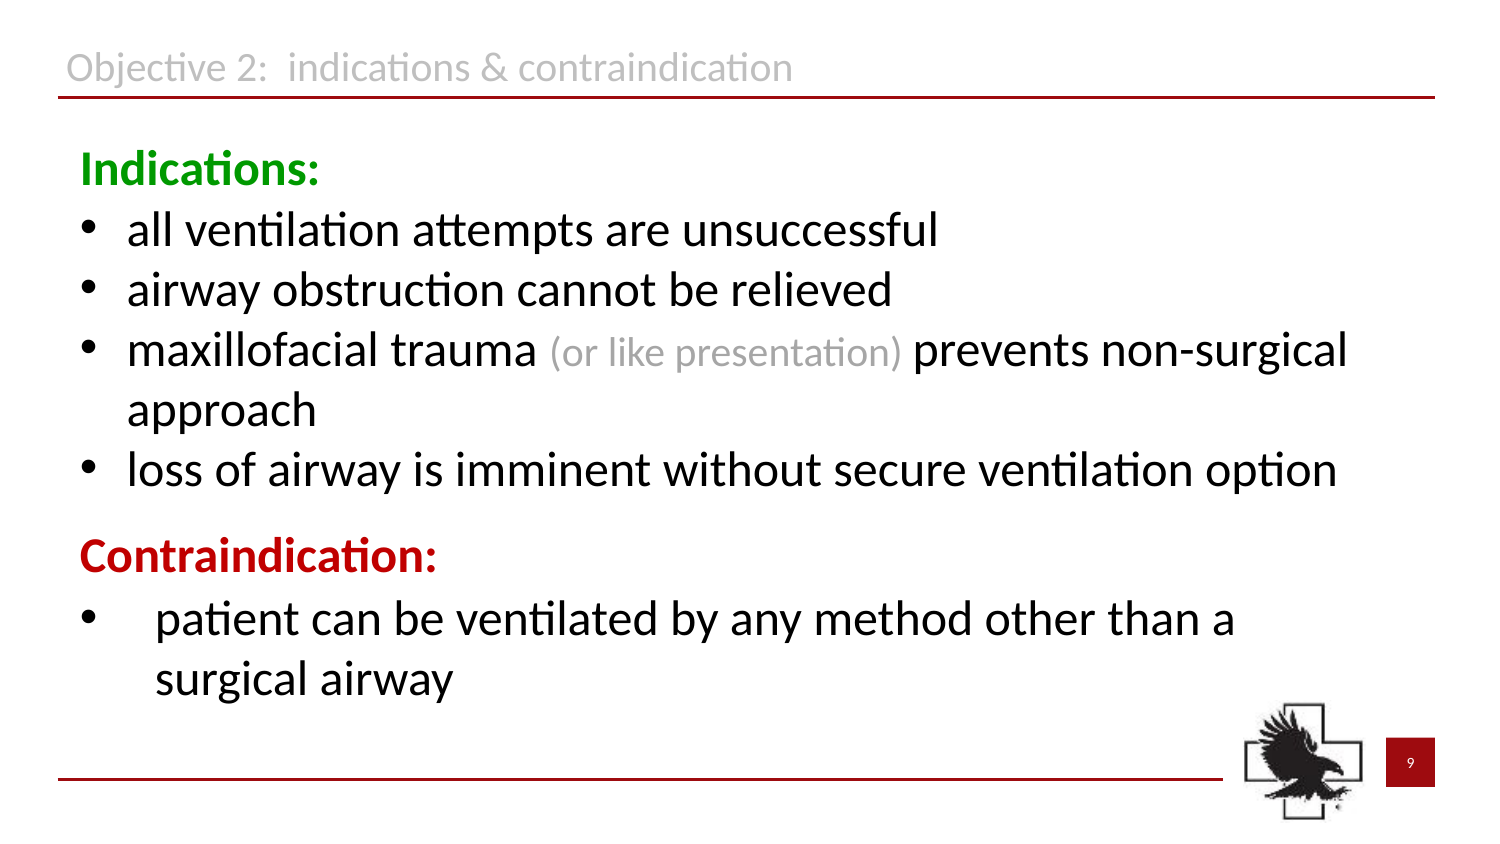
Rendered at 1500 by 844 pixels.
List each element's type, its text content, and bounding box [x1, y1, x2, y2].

text_box patient can be ventilated by any method other than a surgical airway [65, 591, 1406, 714]
slide_number 9 [1386, 737, 1435, 787]
picture [1243, 714, 1366, 823]
text_box Objective 2: indications & contraindication [51, 32, 837, 98]
text_box Indications: [65, 127, 1435, 203]
text_box all ventilation attempts are unsuccessful airway obstruction cannot be relieved maxillofacial trauma (or like presentation) prevents non-surgical approach loss of airway is imminent without secure ventilation option [65, 189, 1387, 505]
text_box Contraindication: [65, 515, 1435, 591]
